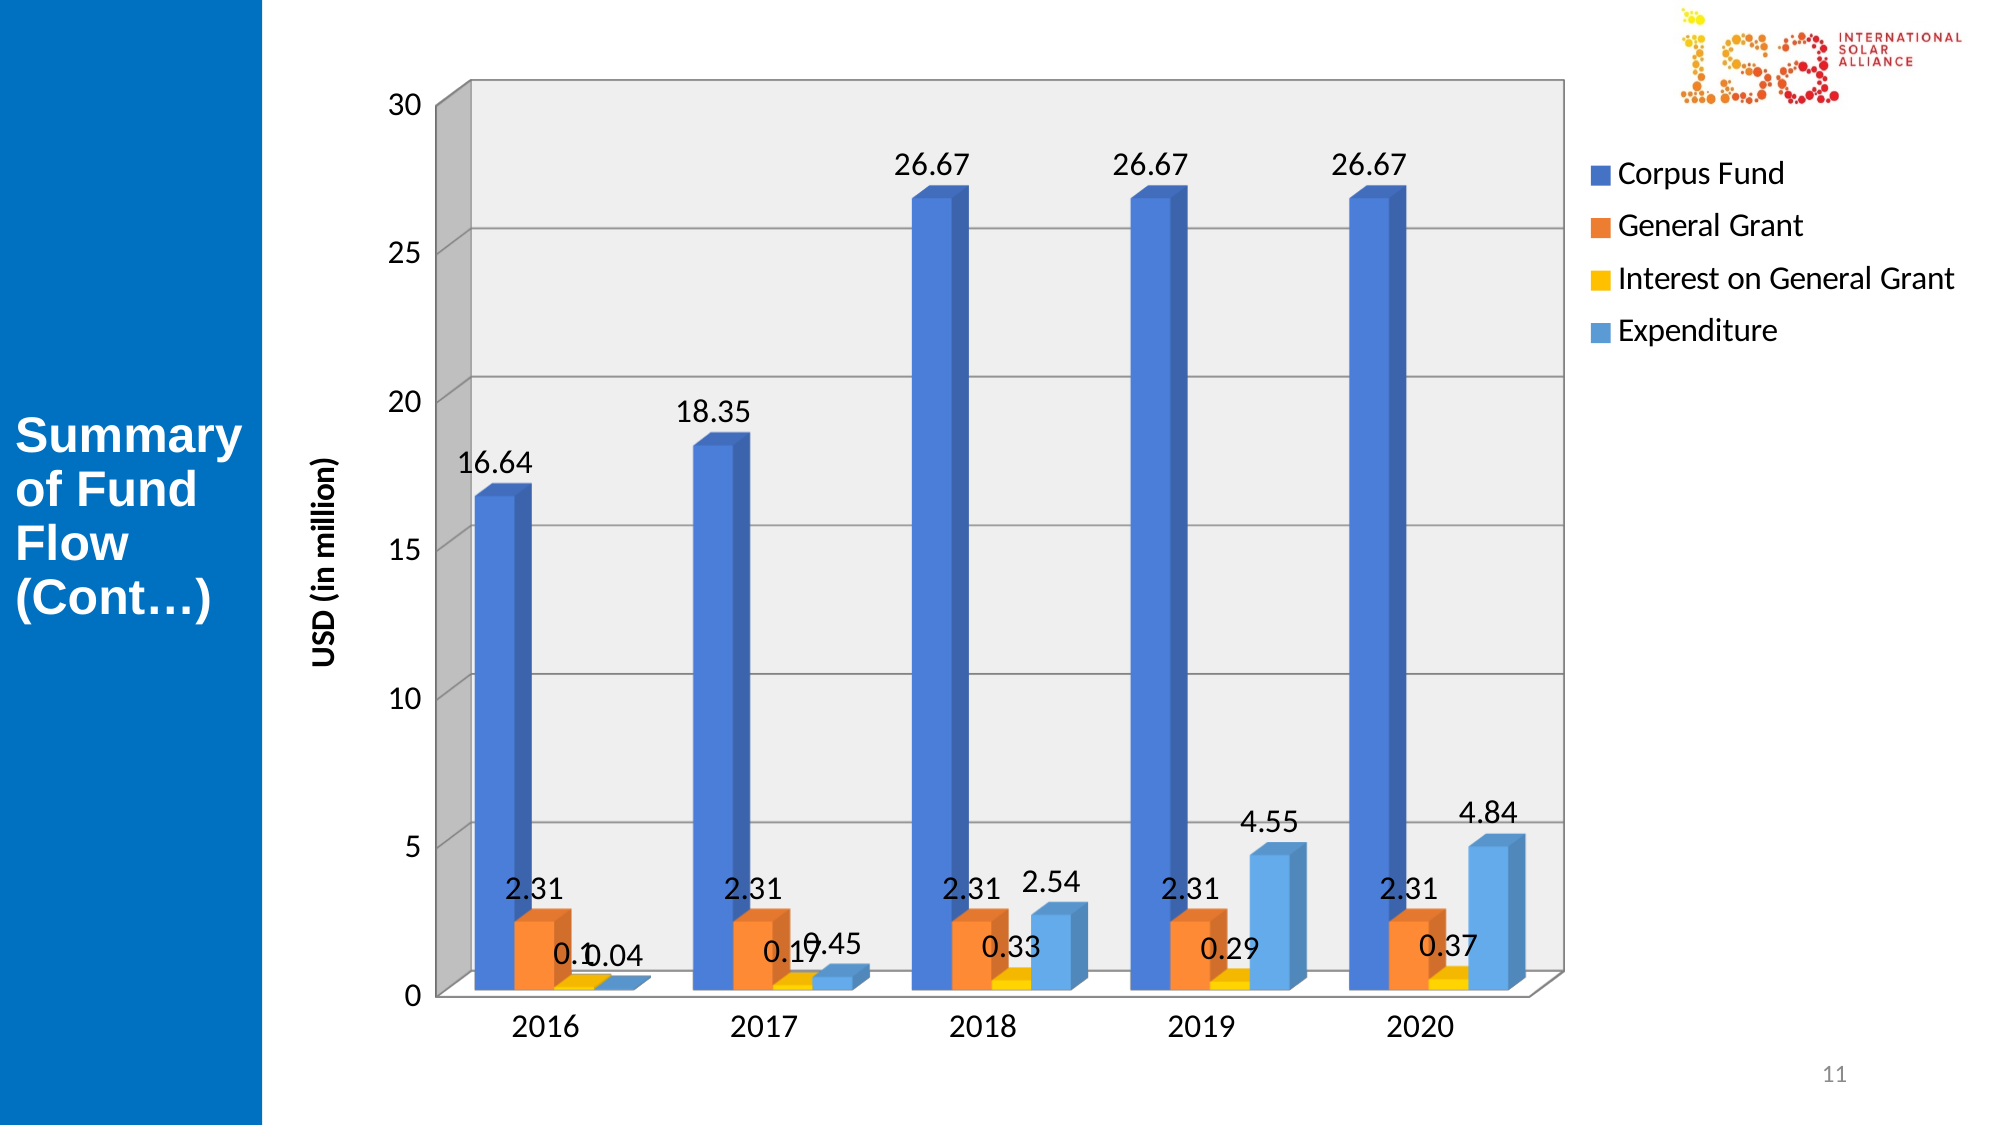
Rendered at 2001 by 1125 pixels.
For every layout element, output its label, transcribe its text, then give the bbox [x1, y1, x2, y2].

chart [272, 59, 2000, 1066]
text_box Summary of Fund Flow (Cont…) [0, 0, 263, 1125]
slide_number 11 [1412, 1066, 1863, 1103]
picture [1673, 0, 1967, 114]
